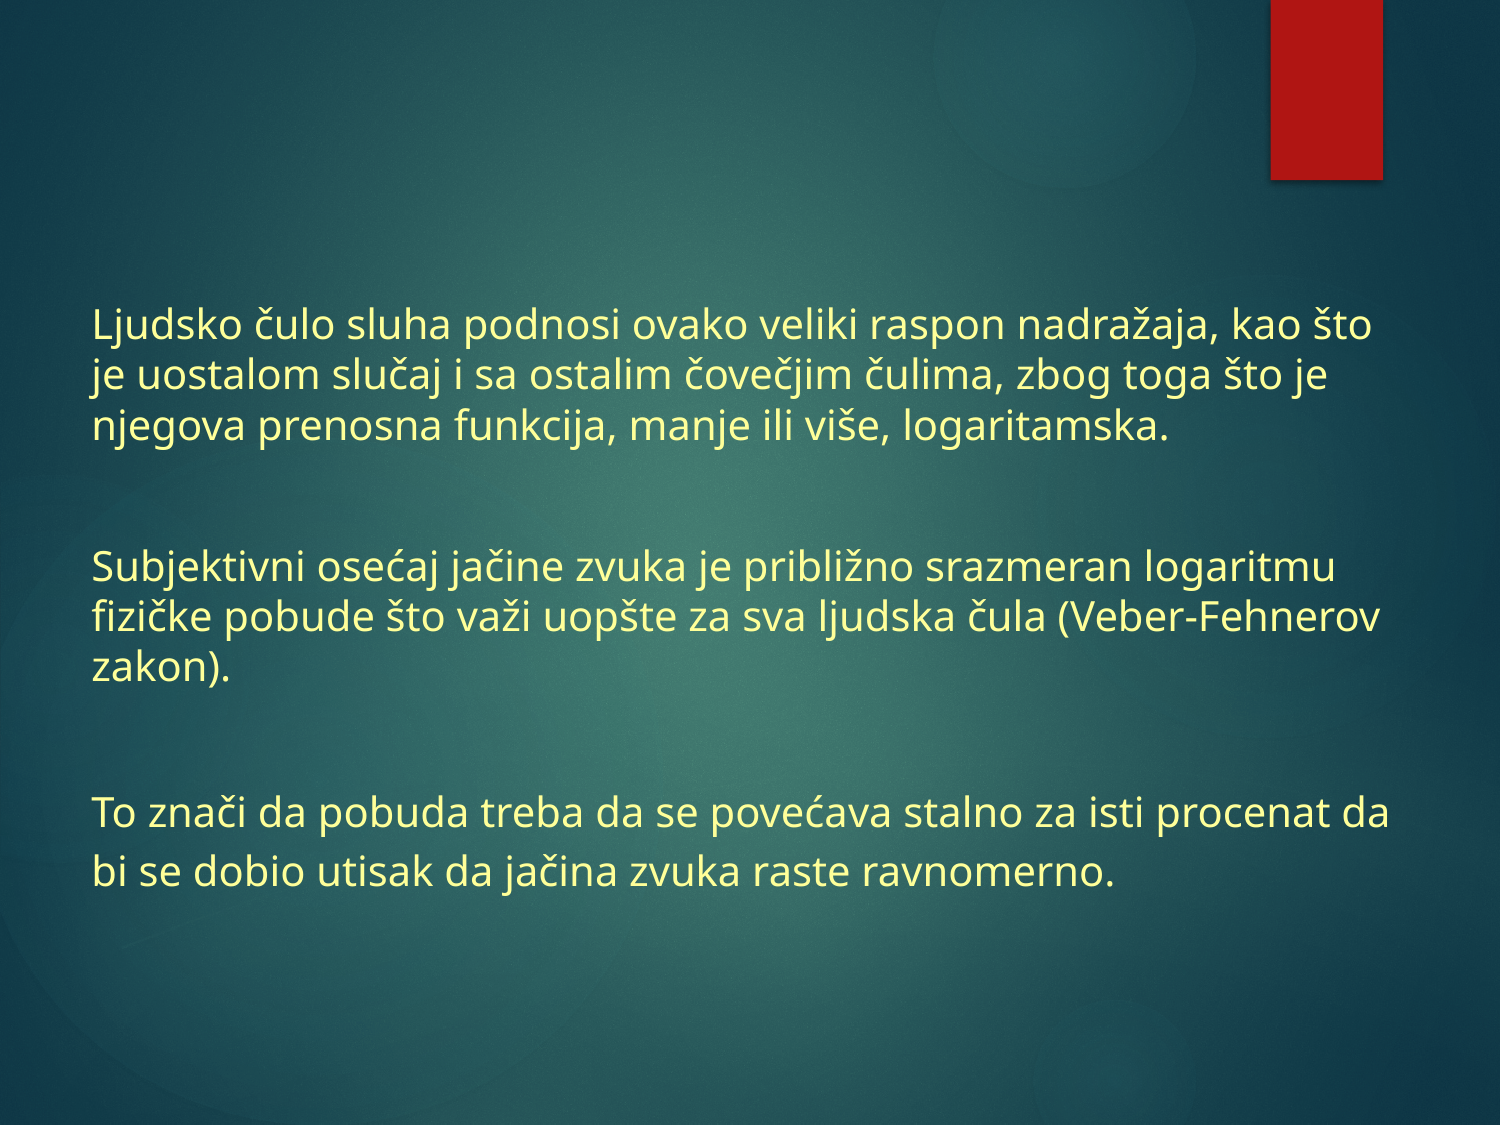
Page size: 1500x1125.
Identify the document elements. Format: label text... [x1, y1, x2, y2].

text_box Ljudsko čulo sluha podnosi ovako veliki raspon nadražaja, kao što je uostalom slučaj i sa ostalim čovečjim čulima, zbog toga što je njegova prenosna funkcija, manje ili više, logaritamska. Subjektivni osećaj jačine zvuka je približno srazmeran logaritmu fizičke pobude što važi uopšte za sva ljudska čula (Veber-Fehnerov zakon). To znači da pobuda treba da se povećava stalno za isti procenat da bi se dobio utisak da jačina zvuka raste ravnomerno. [76, 290, 1424, 904]
